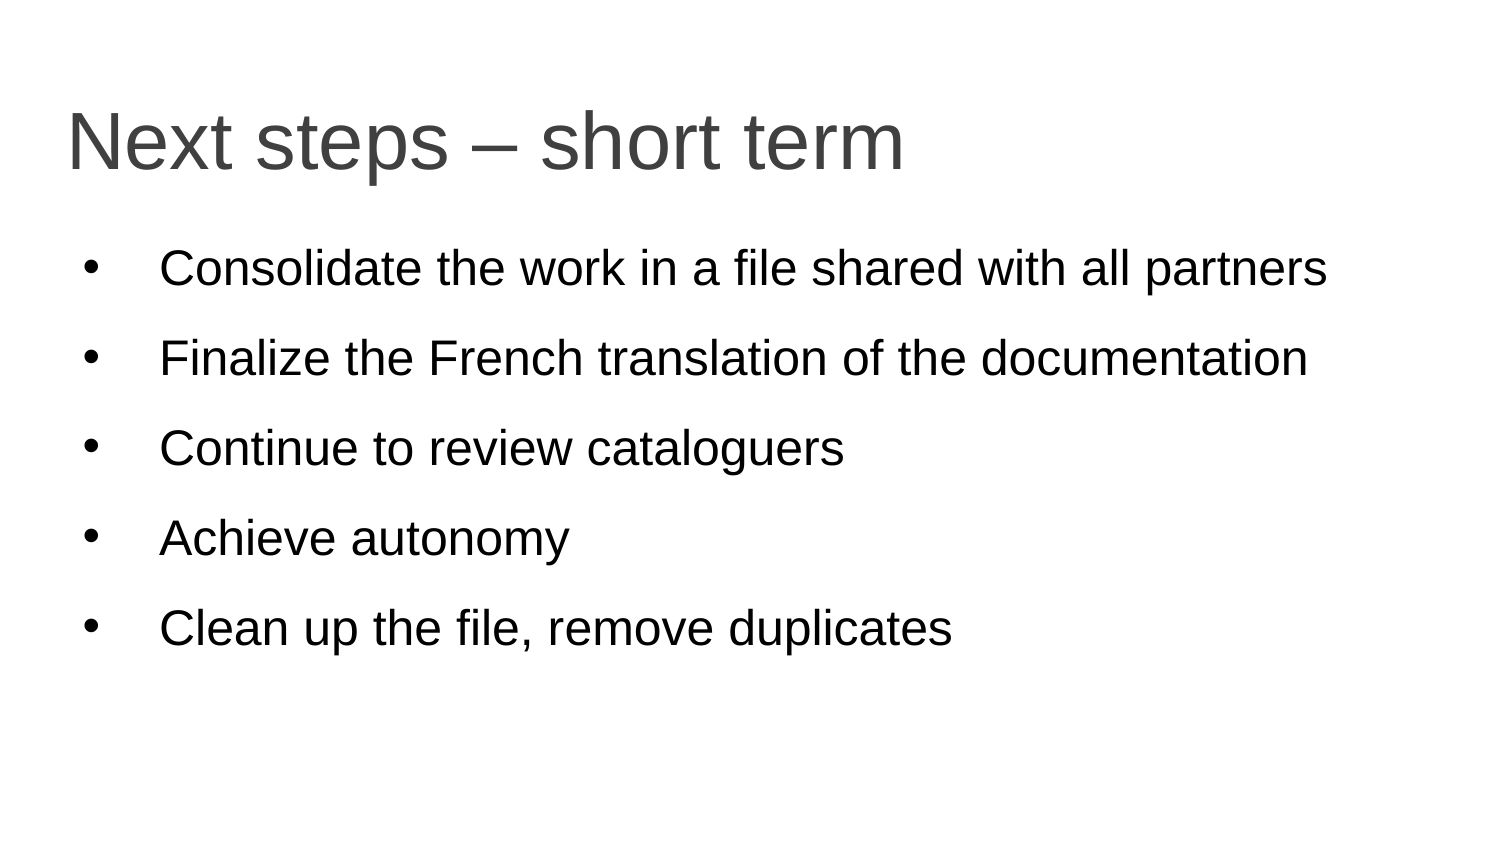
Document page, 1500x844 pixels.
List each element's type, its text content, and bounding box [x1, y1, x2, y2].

title Next steps – short term [51, 72, 1449, 167]
list Consolidate the work in a file shared with all partners Finalize the French translation of the documentation Continue to review cataloguers Achieve autonomy Clean up the file, remove duplicates [57, 220, 1449, 780]
